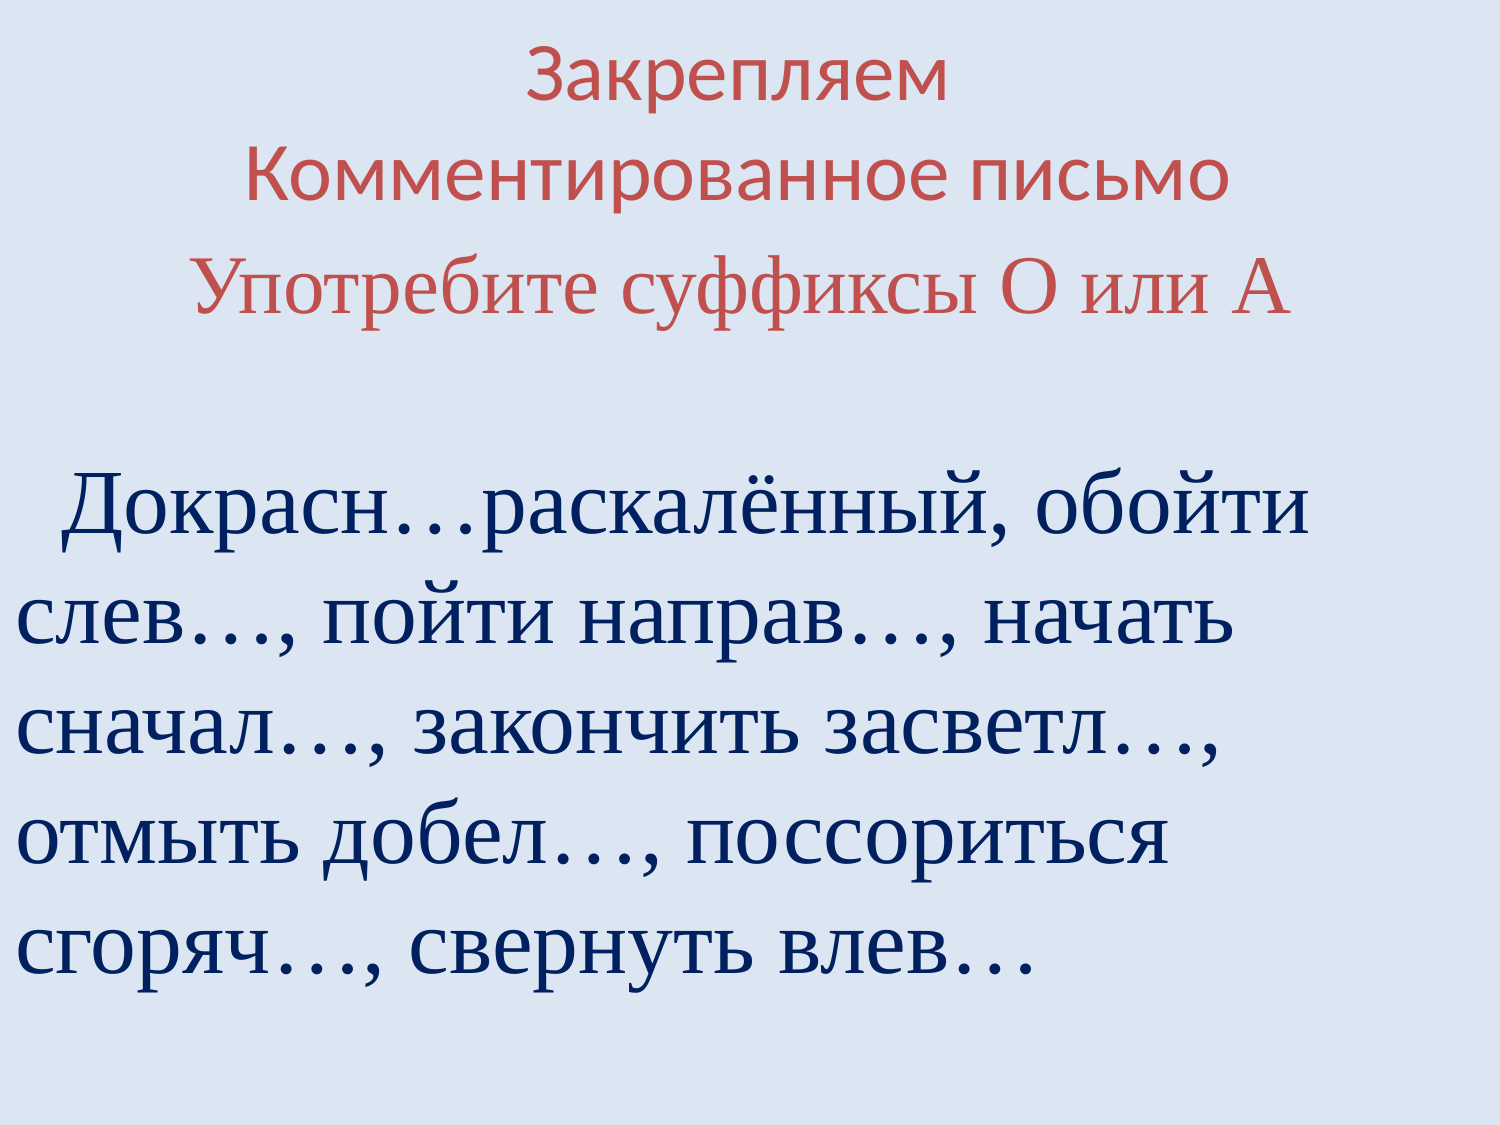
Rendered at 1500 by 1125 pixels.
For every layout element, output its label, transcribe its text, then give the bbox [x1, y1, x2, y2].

subtitle Употребите суффиксы О или А Докрасн…раскалённый, обойти слев…, пойти направ…, начать сначал…, закончить засветл…, отмыть добел…, поссориться сгоряч…, свернуть влев… [0, 222, 1500, 1125]
title Закрепляем Комментированное письмо [0, 0, 1500, 222]
